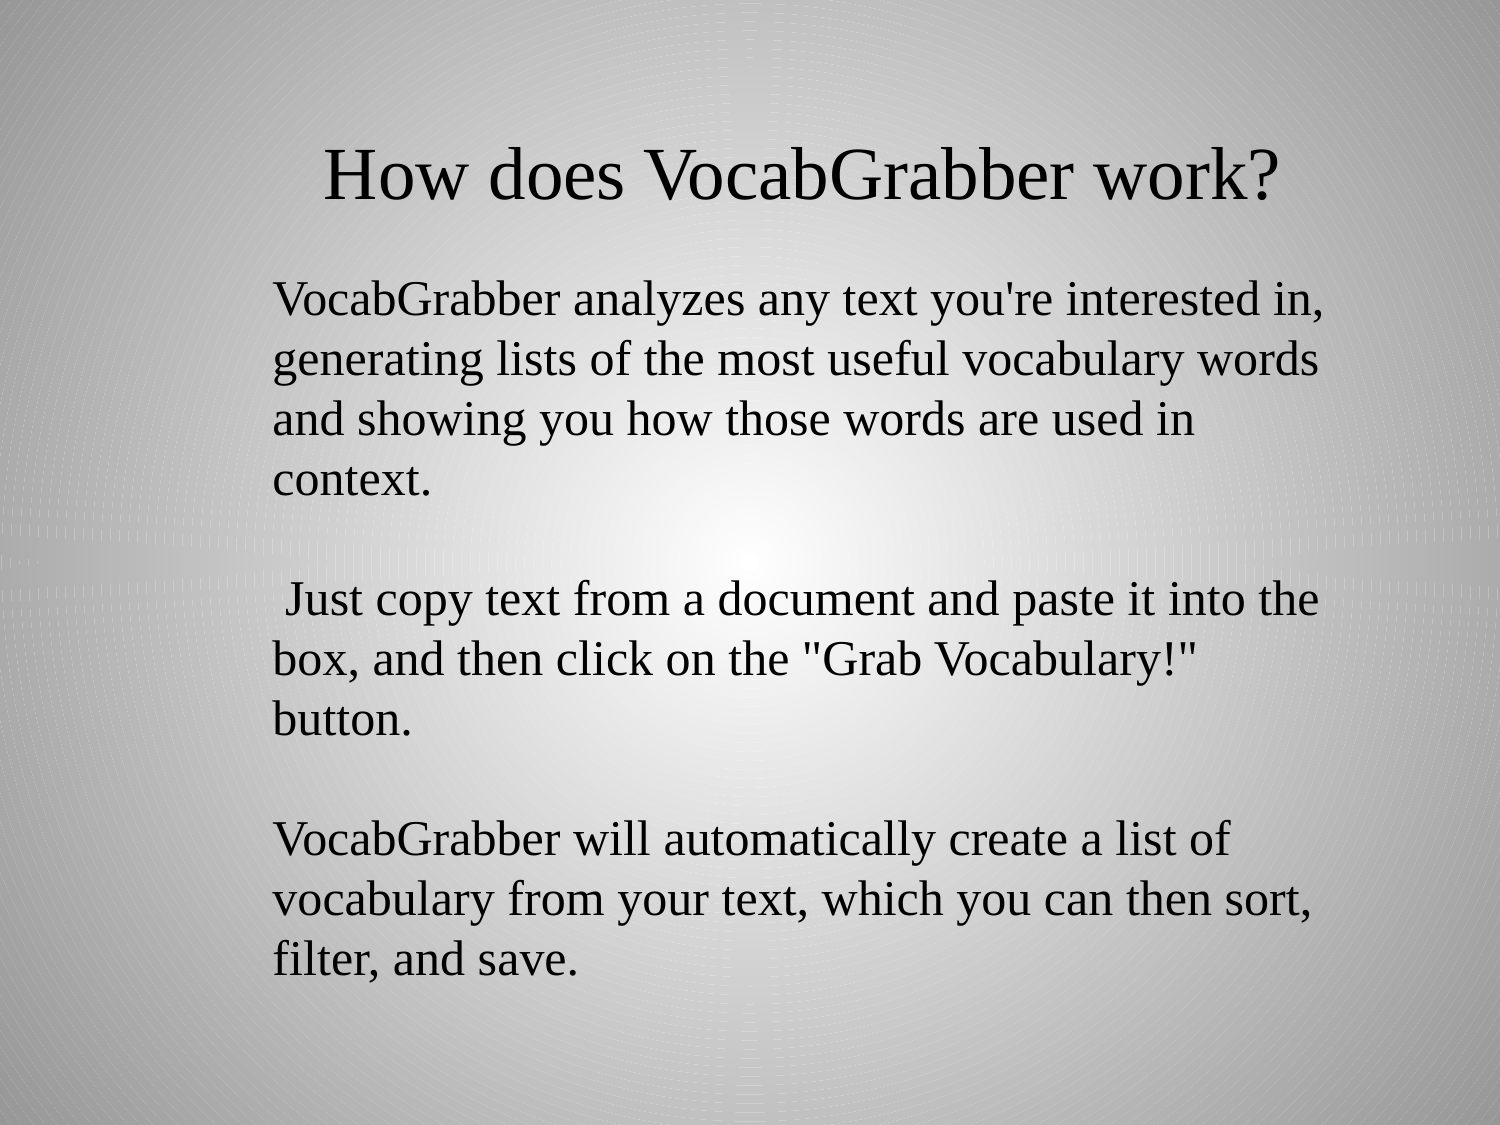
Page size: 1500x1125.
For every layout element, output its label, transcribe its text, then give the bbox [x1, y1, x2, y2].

text_box VocabGrabber analyzes any text you're interested in, generating lists of the most useful vocabulary words and showing you how those words are used in context. Just copy text from a document and paste it into the box, and then click on the "Grab Vocabulary!" button. VocabGrabber will automatically create a list of vocabulary from your text, which you can then sort, filter, and save. [257, 257, 1360, 993]
text_box How does VocabGrabber work? [152, 117, 1454, 222]
